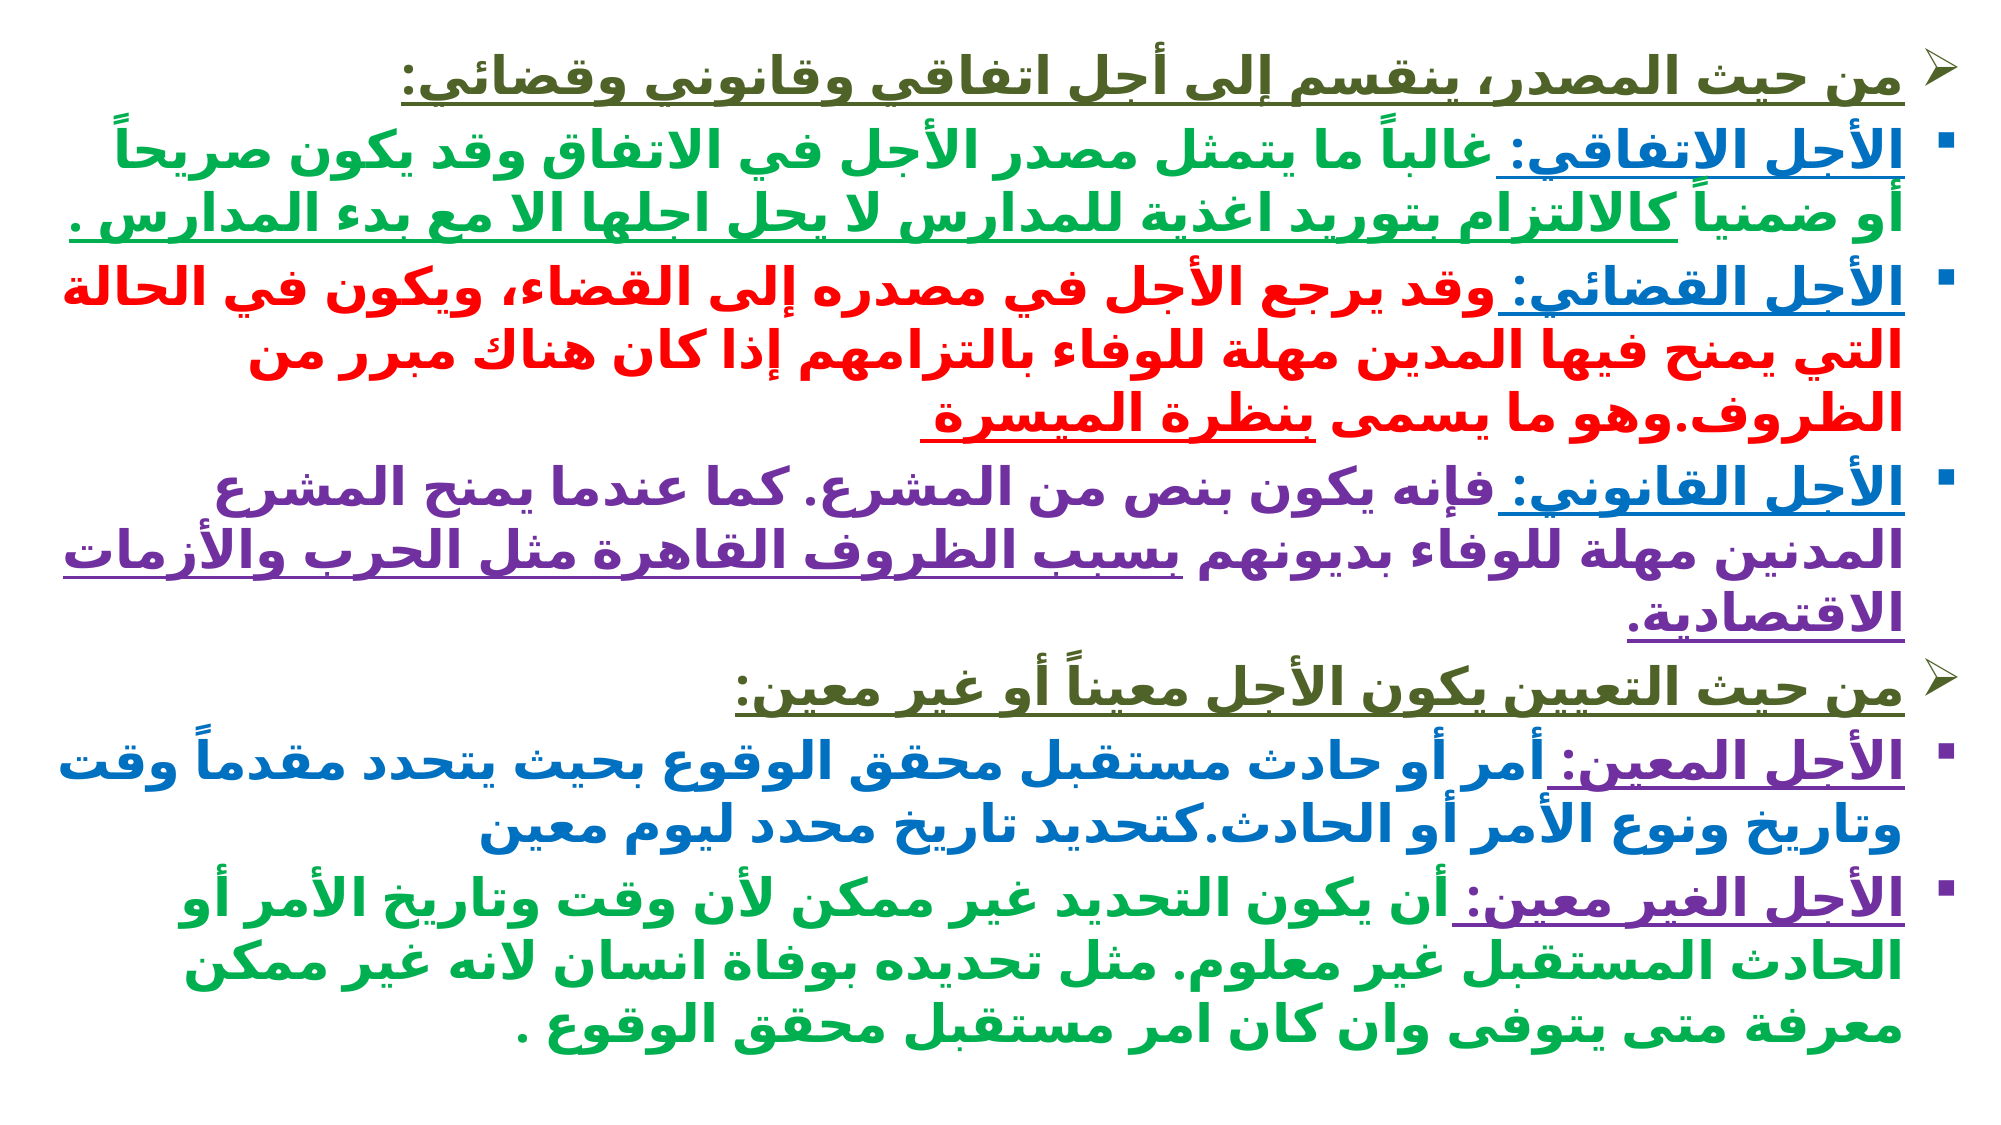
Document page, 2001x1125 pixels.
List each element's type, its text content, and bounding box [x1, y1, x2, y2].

list من حيث المصدر، ينقسم إلى أجل اتفاقي وقانوني وقضائي: الأجل الاتفاقي: غالباً ما يتمثل مصدر الأجل في الاتفاق وقد يكون صريحاً أو ضمنياً كالالتزام بتوريد اغذية للمدارس لا يحل اجلها الا مع بدء المدارس . الأجل القضائي: وقد يرجع الأجل في مصدره إلى القضاء، ويكون في الحالة التي يمنح فيها المدين مهلة للوفاء بالتزامهم إذا كان هناك مبرر من الظروف.وهو ما يسمى بنظرة الميسرة الأجل القانوني: فإنه يكون بنص من المشرع. كما عندما يمنح المشرع المدنين مهلة للوفاء بديونهم بسبب الظروف القاهرة مثل الحرب والأزمات الاقتصادية. من حيث التعيين يكون الأجل معيناً أو غير معين: الأجل المعين: أمر أو حادث مستقبل محقق الوقوع بحيث يتحدد مقدماً وقت وتاريخ ونوع الأمر أو الحادث.كتحديد تاريخ محدد ليوم معين الأجل الغير معين: أن يكون التحديد غير ممكن لأن وقت وتاريخ الأمر أو الحادث المستقبل غير معلوم. مثل تحديده بوفاة انسان لانه غير ممكن معرفة متى يتوفى وان كان امر مستقبل محقق الوقوع . [34, 34, 1969, 1090]
